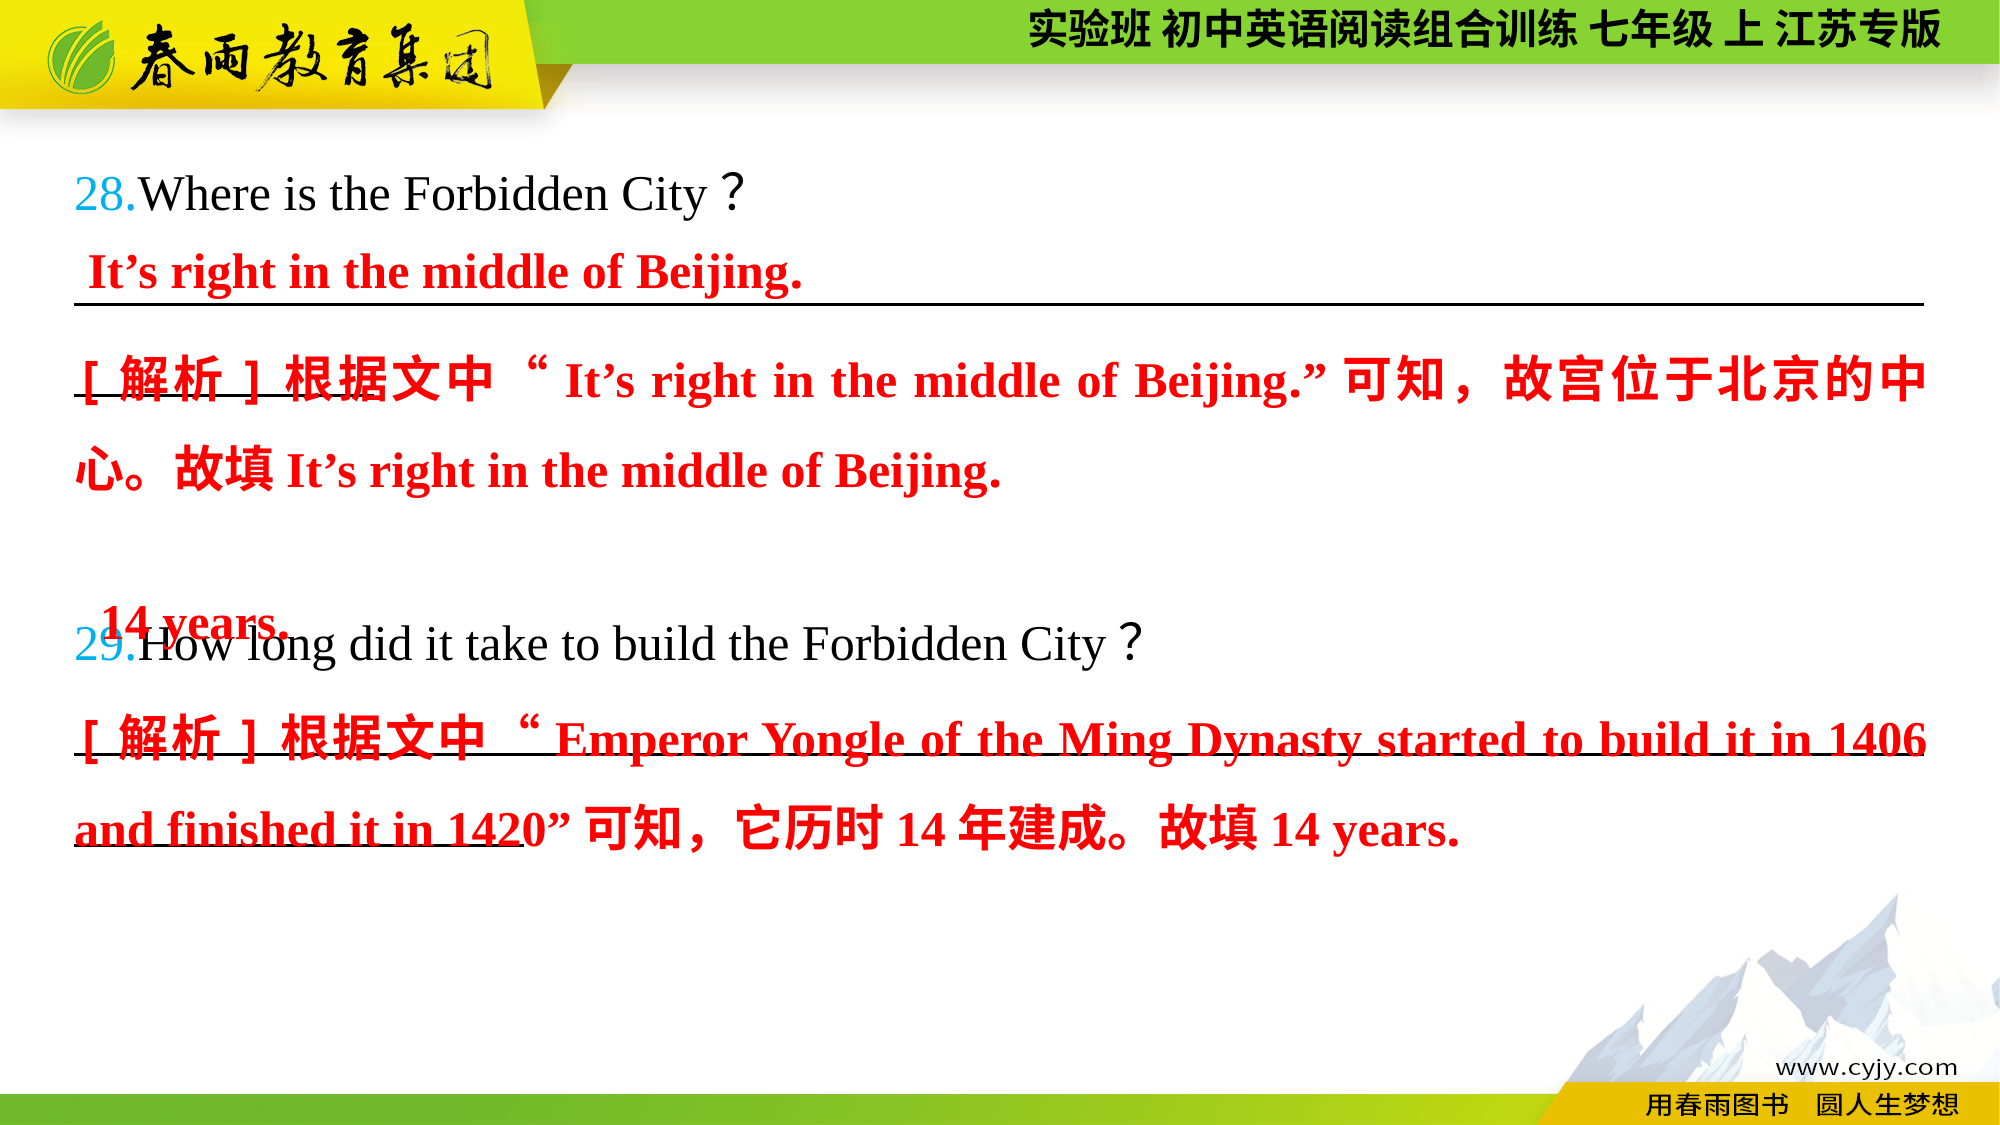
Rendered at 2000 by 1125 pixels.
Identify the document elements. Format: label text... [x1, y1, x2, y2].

picture [0, 0, 2000, 1125]
list 28.Where is the Forbidden City？ __________________________________________________________________________ 29.How long did it take to build the Forbidden City？ __________________________________________________________________________ [59, 506, 1944, 668]
text_box [解析]根据文中“Emperor Yongle of the Ming Dynasty started to build it in 1406 and finished it in 1420”可知，它历时14年建成。故填14 years. [59, 668, 1944, 864]
text_box It’s right in the middle of Beijing. [72, 201, 1944, 306]
text_box [解析]根据文中“It’s right in the middle of Beijing.”可知，故宫位于北京的中心。故填It’s right in the middle of Beijing. [59, 310, 1944, 506]
list 28.Where is the Forbidden City？ __________________________________________________________________________ 29.How long did it take to build the Forbidden City？ __________________________________________________________________________ [59, 122, 1944, 310]
text_box 14 years. [85, 581, 306, 657]
